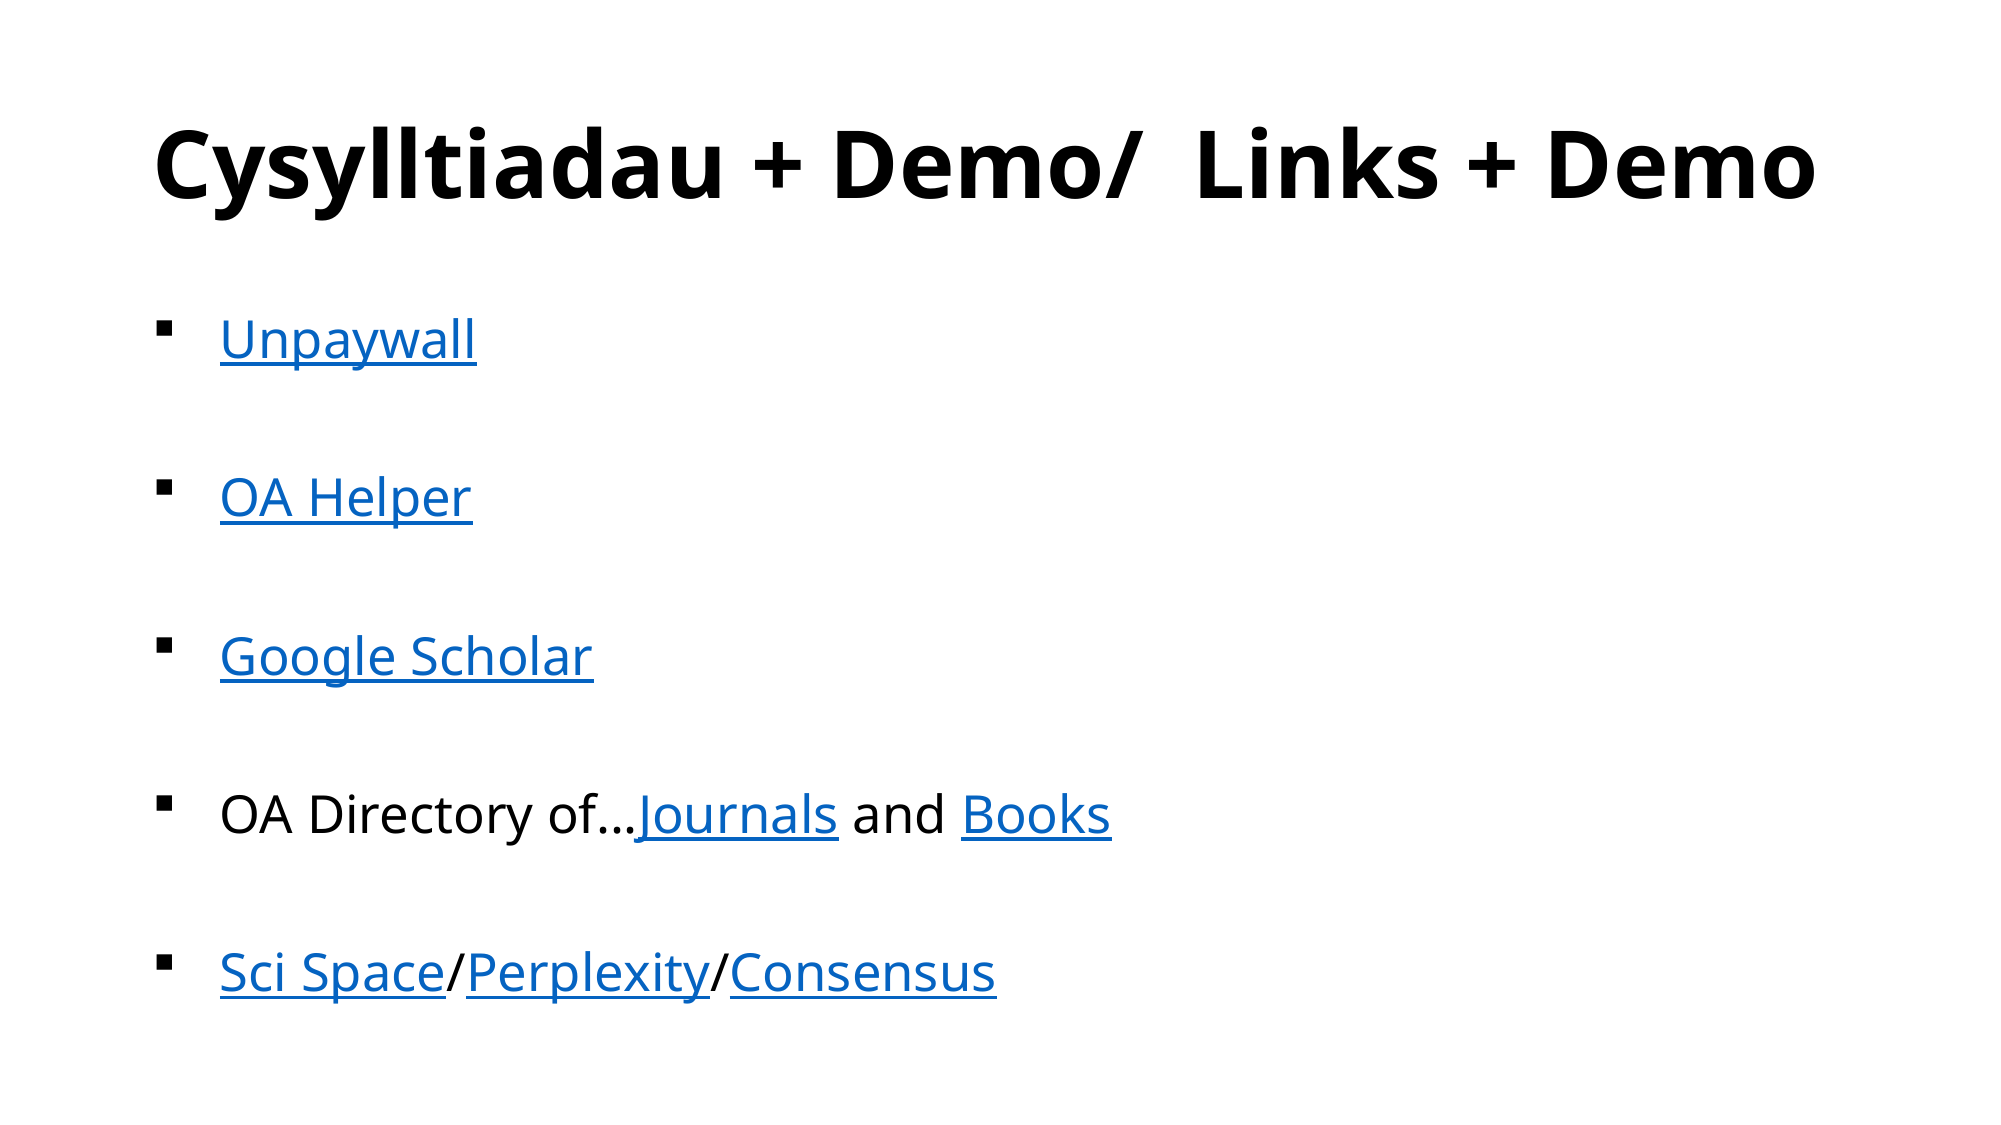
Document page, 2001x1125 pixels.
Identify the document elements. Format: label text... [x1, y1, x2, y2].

list Unpaywall OA Helper Google Scholar OA Directory of...Journals and Books Sci Space/Perplexity/Consensus [137, 299, 1863, 1014]
title Cysylltiadau + Demo/ Links + Demo [137, 59, 1863, 278]
